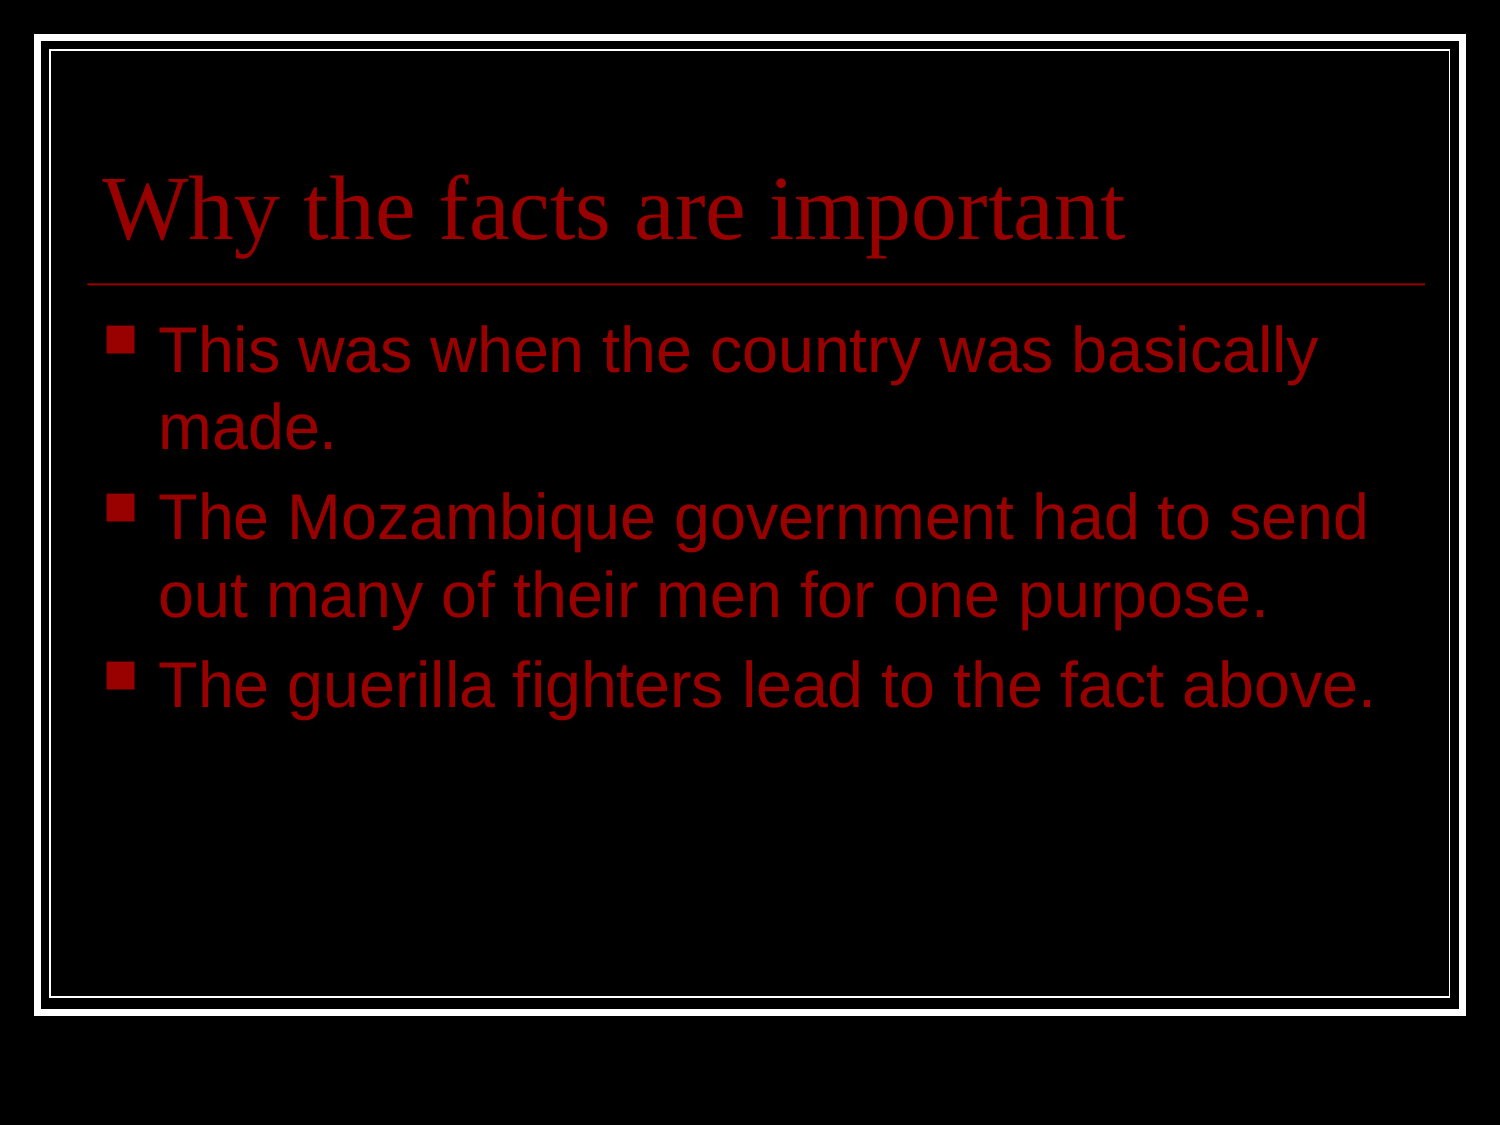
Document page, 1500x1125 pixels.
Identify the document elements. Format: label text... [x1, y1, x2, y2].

title Why the facts are important [87, 77, 1426, 266]
list This was when the country was basically made. The Mozambique government had to send out many of their men for one purpose. The guerilla fighters lead to the fact above. [87, 299, 1426, 963]
